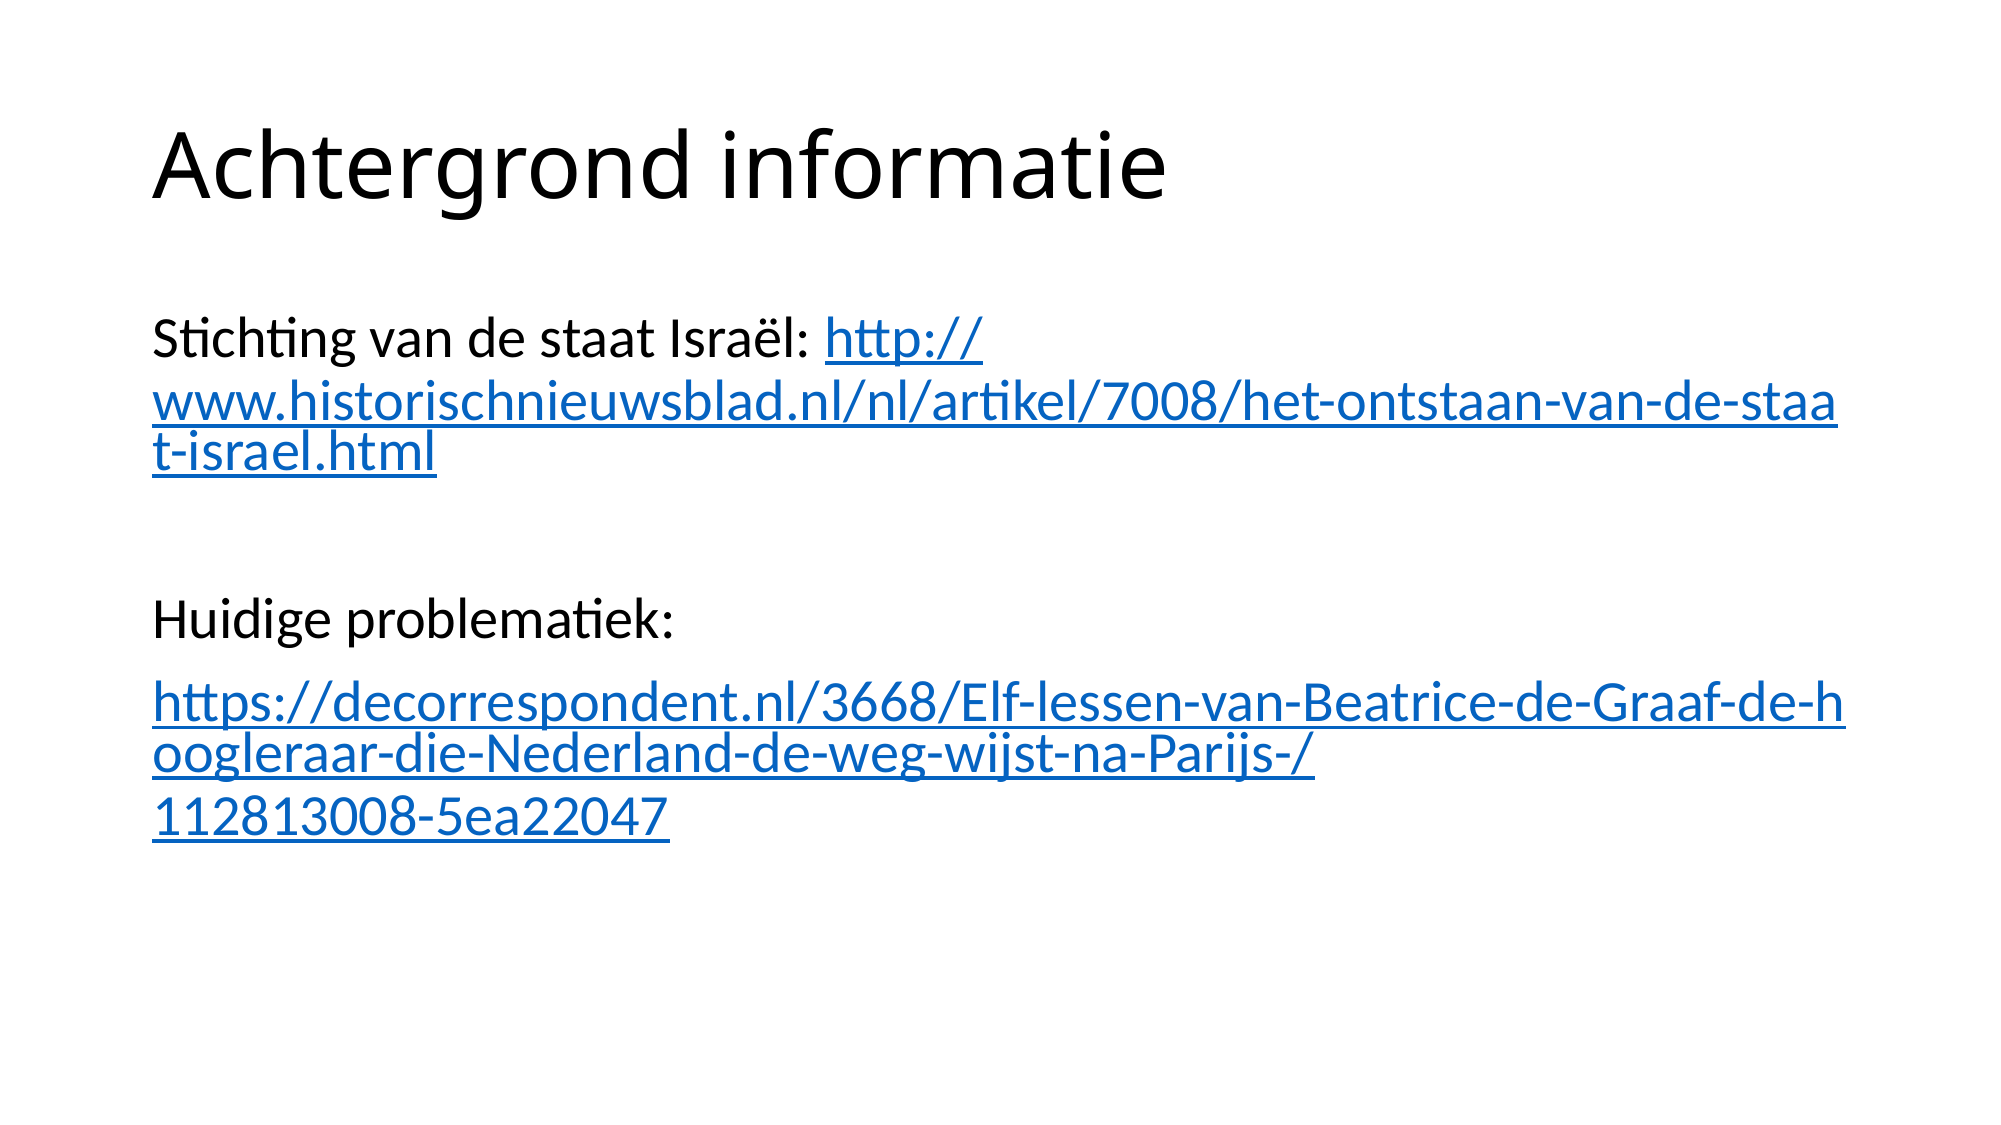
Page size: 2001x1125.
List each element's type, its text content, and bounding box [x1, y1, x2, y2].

list Stichting van de staat Israël: http://www.historischnieuwsblad.nl/nl/artikel/7008/het-ontstaan-van-de-staat-israel.html Huidige problematiek: https://decorrespondent.nl/3668/Elf-lessen-van-Beatrice-de-Graaf-de-hoogleraar-die-Nederland-de-weg-wijst-na-Parijs-/112813008-5ea22047 [137, 299, 1863, 1014]
title Achtergrond informatie [137, 59, 1863, 278]
